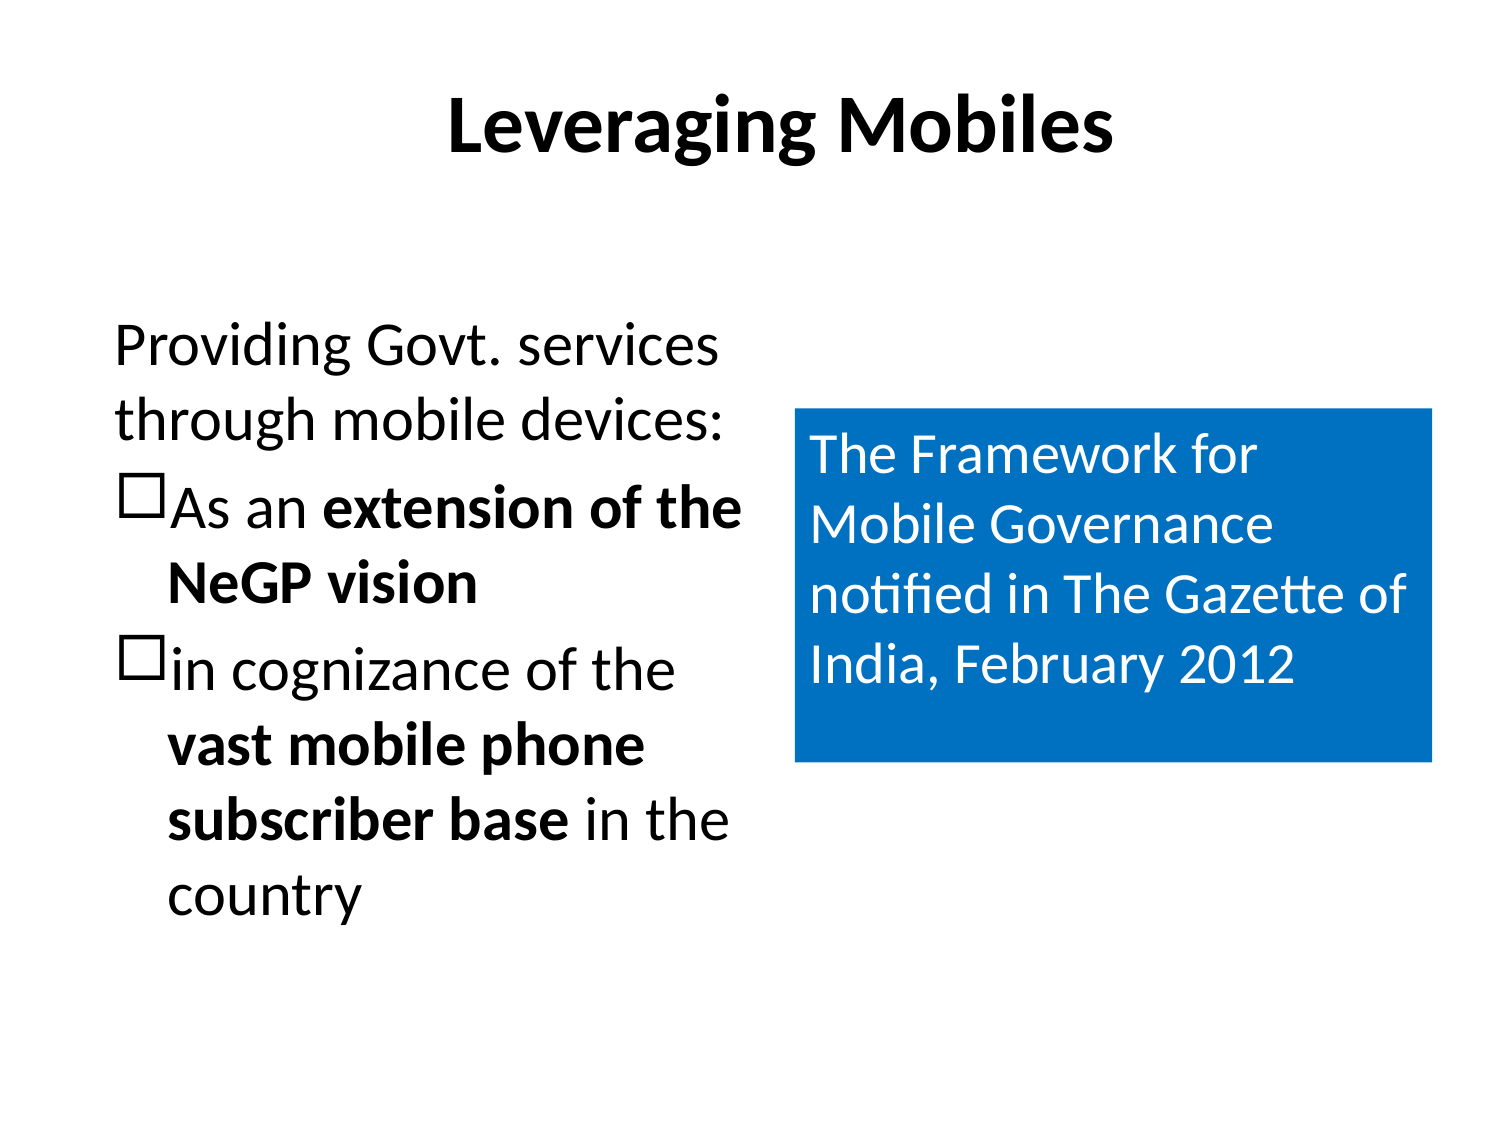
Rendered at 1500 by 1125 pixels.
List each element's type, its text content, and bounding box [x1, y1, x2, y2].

list The Framework for Mobile Governance notified in The Gazette of India, February 2012 [794, 408, 1433, 763]
title Leveraging Mobiles [99, 37, 1463, 200]
list Providing Govt. services through mobile devices: As an extension of the NeGP vision in cognizance of the vast mobile phone subscriber base in the country [99, 295, 788, 1096]
